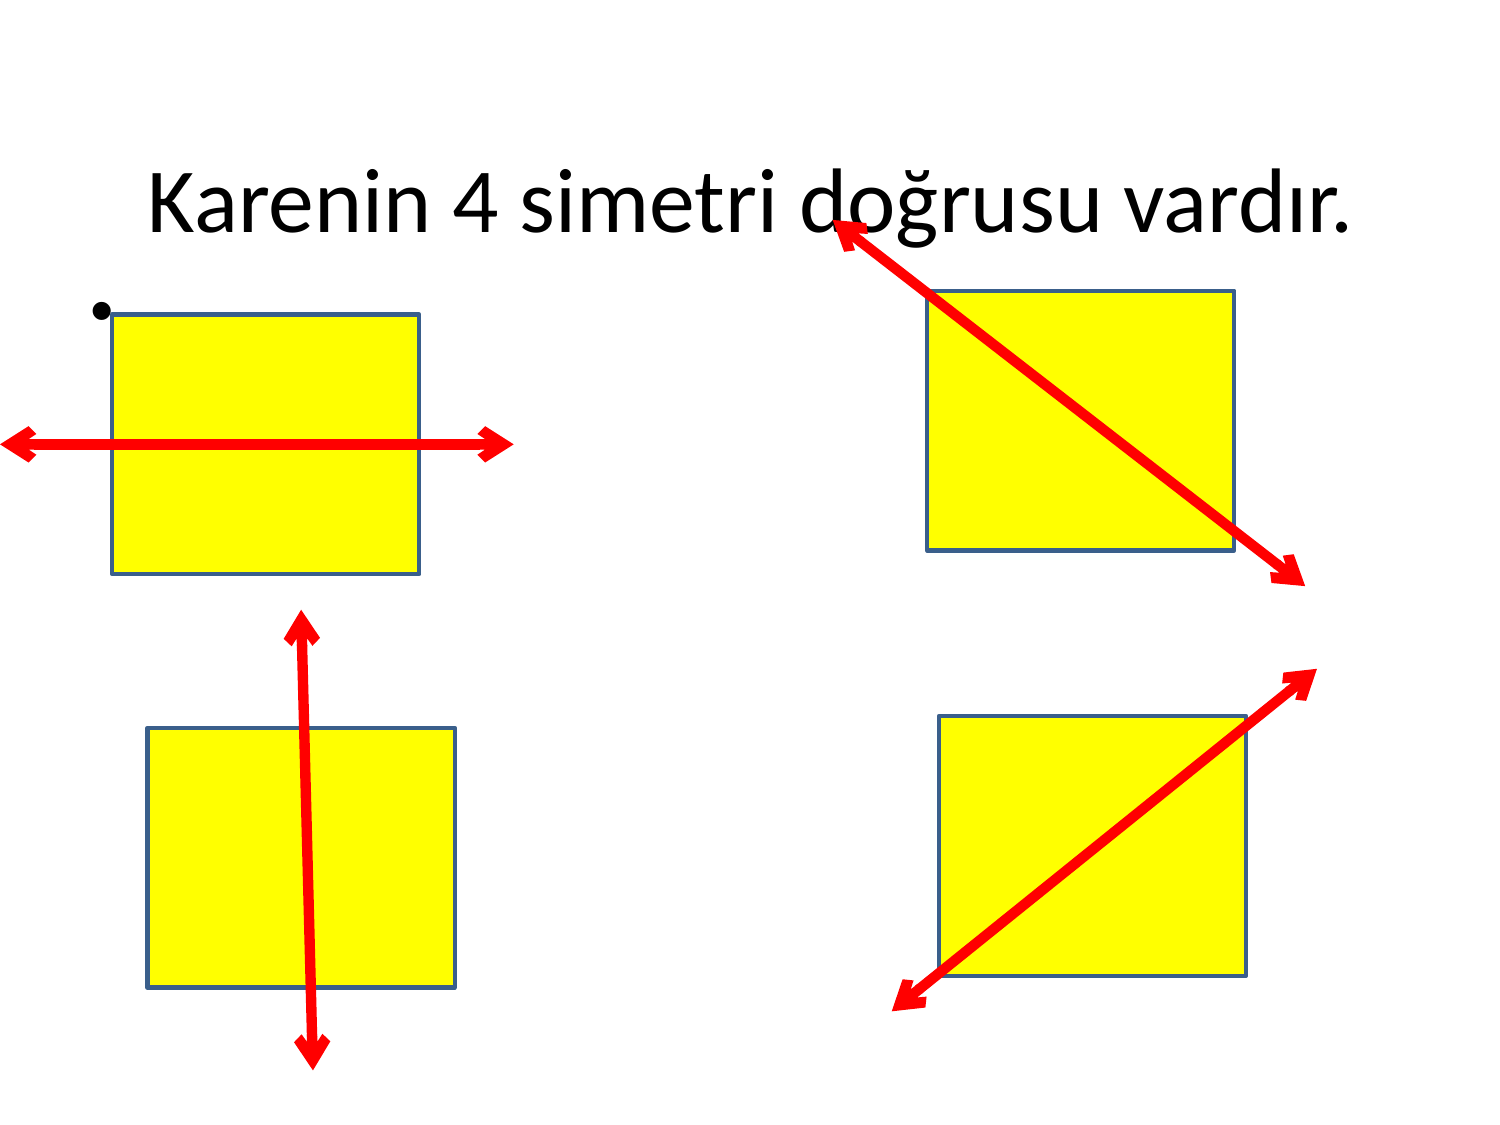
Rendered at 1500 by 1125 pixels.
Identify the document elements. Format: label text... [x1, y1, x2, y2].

title Karenin 4 simetri doğrusu vardır. [76, 102, 1427, 291]
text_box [832, 219, 1306, 587]
text_box [318, 726, 457, 990]
text_box [145, 726, 295, 990]
text_box [110, 452, 421, 576]
text_box [110, 312, 421, 439]
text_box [300, 609, 314, 1071]
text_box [891, 668, 1318, 1012]
list [75, 262, 1425, 1005]
